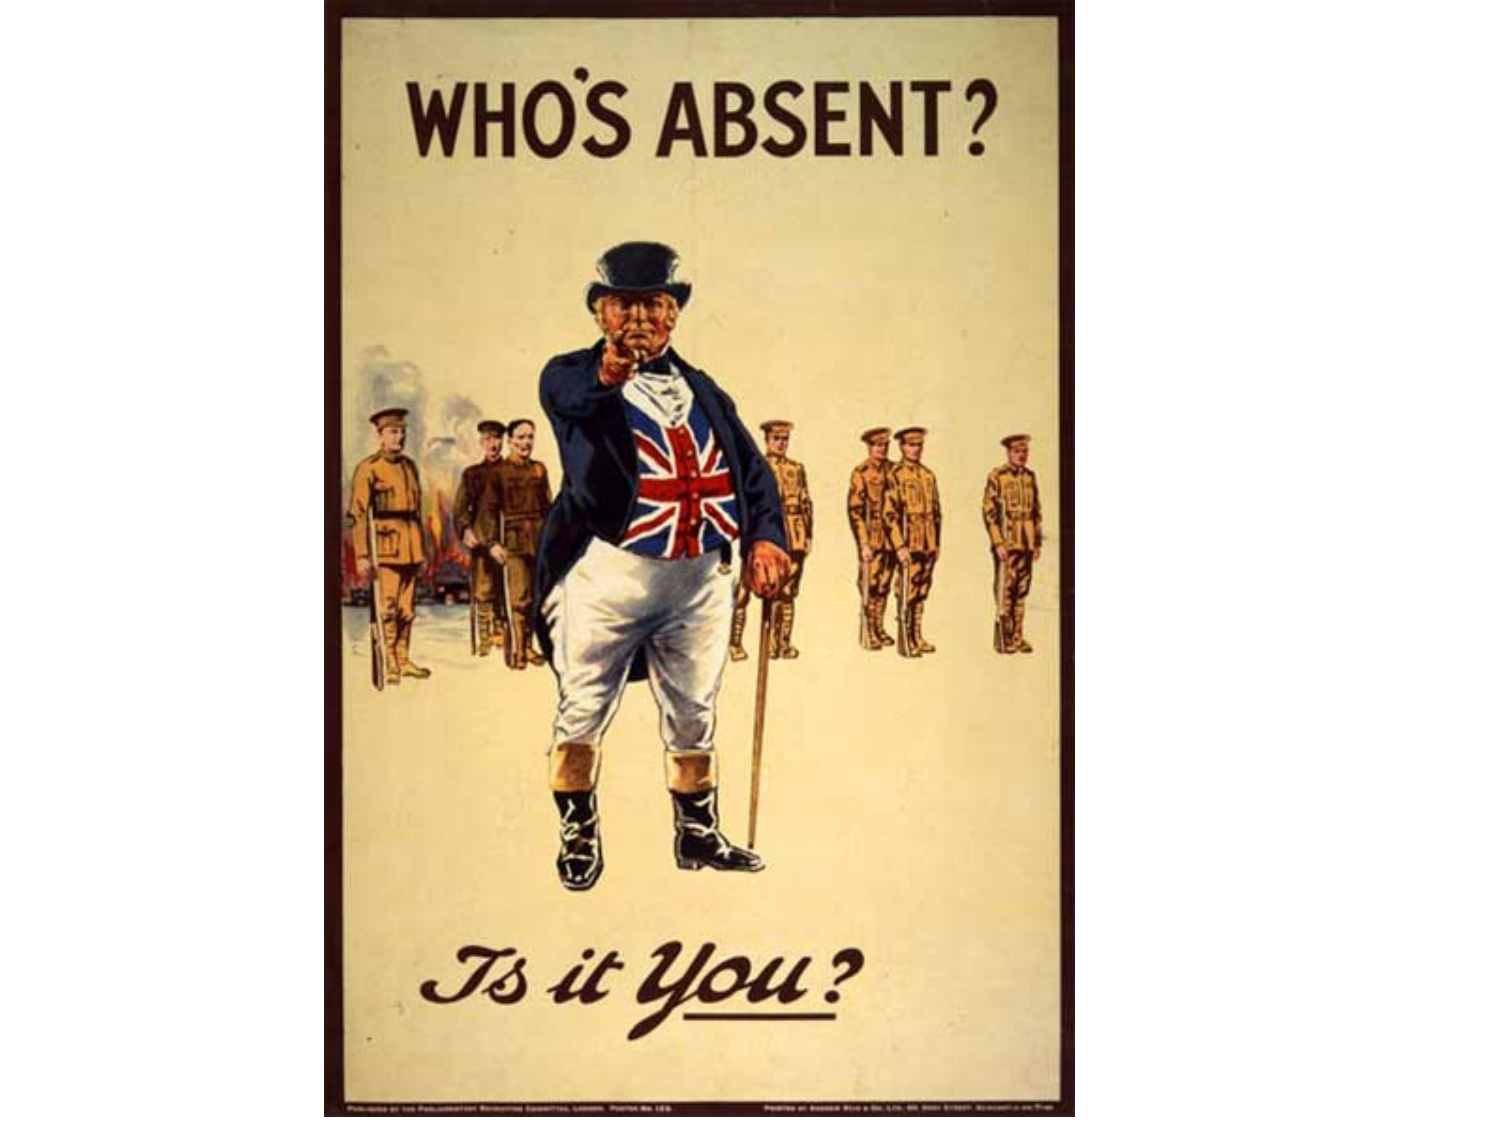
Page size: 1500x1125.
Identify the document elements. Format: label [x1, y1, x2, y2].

picture [324, 0, 1076, 1117]
